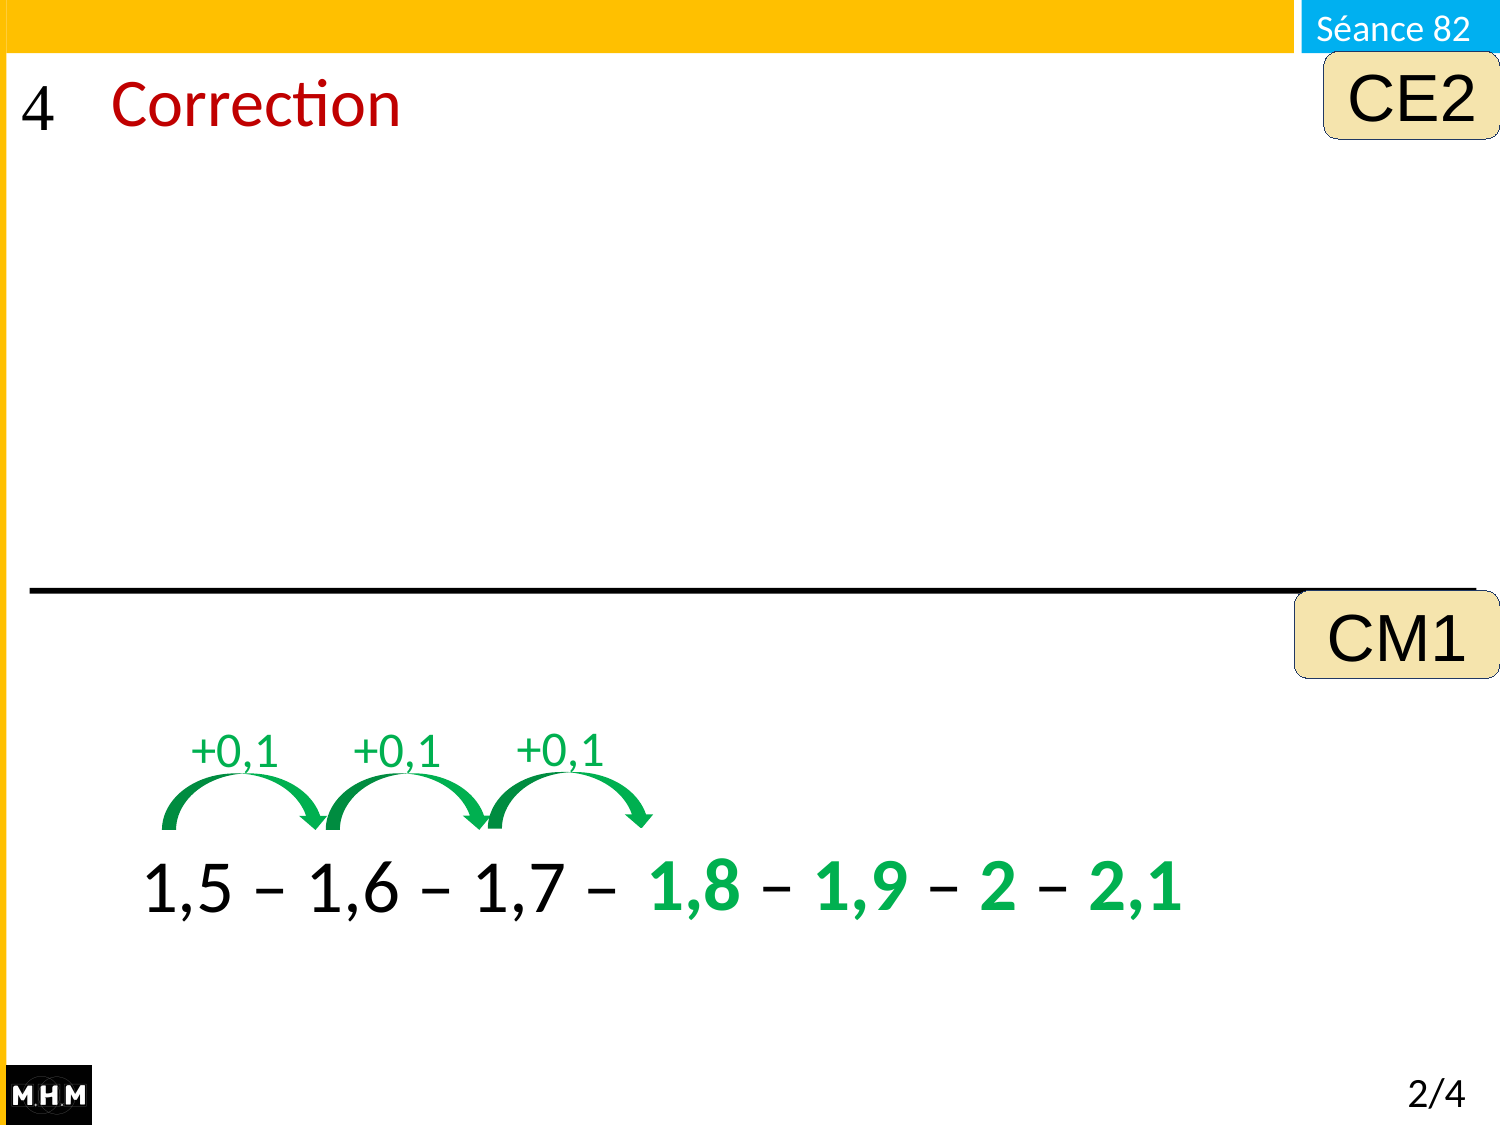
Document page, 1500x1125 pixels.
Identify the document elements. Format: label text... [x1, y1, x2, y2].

text_box 1,8 – 1,9 – 2 – 2,1 [631, 828, 1338, 933]
text_box CM1 [1294, 590, 1500, 679]
title Correction [96, 60, 1391, 150]
text_box CE2 [1323, 51, 1500, 140]
text_box 1,5 – 1,6 – 1,7 – … – … – … – … [125, 830, 1342, 935]
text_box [325, 709, 484, 831]
list 2/4 [1373, 1064, 1500, 1125]
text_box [161, 709, 324, 831]
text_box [487, 708, 656, 829]
picture [6, 1065, 92, 1125]
